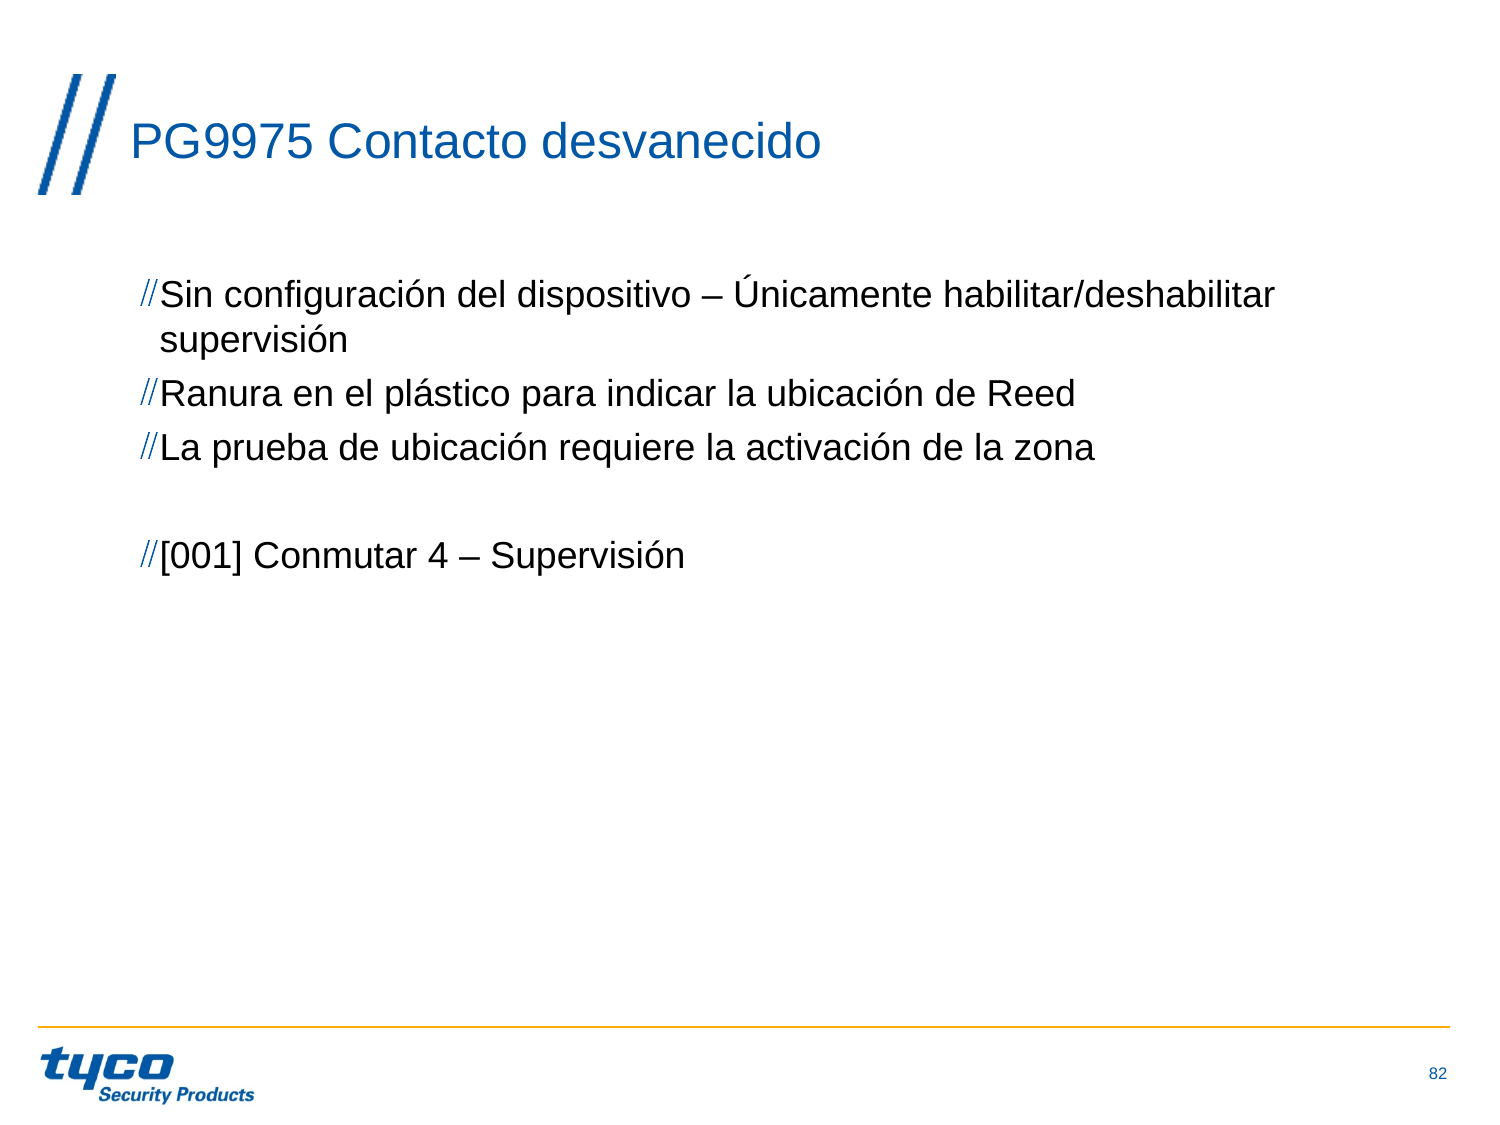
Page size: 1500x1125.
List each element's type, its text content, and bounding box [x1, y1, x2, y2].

slide_number 82 [1387, 1042, 1463, 1103]
picture [140, 540, 167, 567]
picture [140, 432, 167, 459]
picture [34, 1040, 260, 1107]
picture [37, 74, 115, 195]
picture [140, 378, 167, 405]
text_box [97, 1061, 228, 1091]
list Sin configuración del dispositivo – Únicamente habilitar/deshabilitar supervisión Ranura en el plástico para indicar la ubicación de Reed La prueba de ubicación requiere la activación de la zona [001] Conmutar 4 – Supervisión [124, 262, 1426, 976]
title PG9975 Contacto desvanecido [115, 44, 1426, 233]
picture [140, 279, 167, 306]
